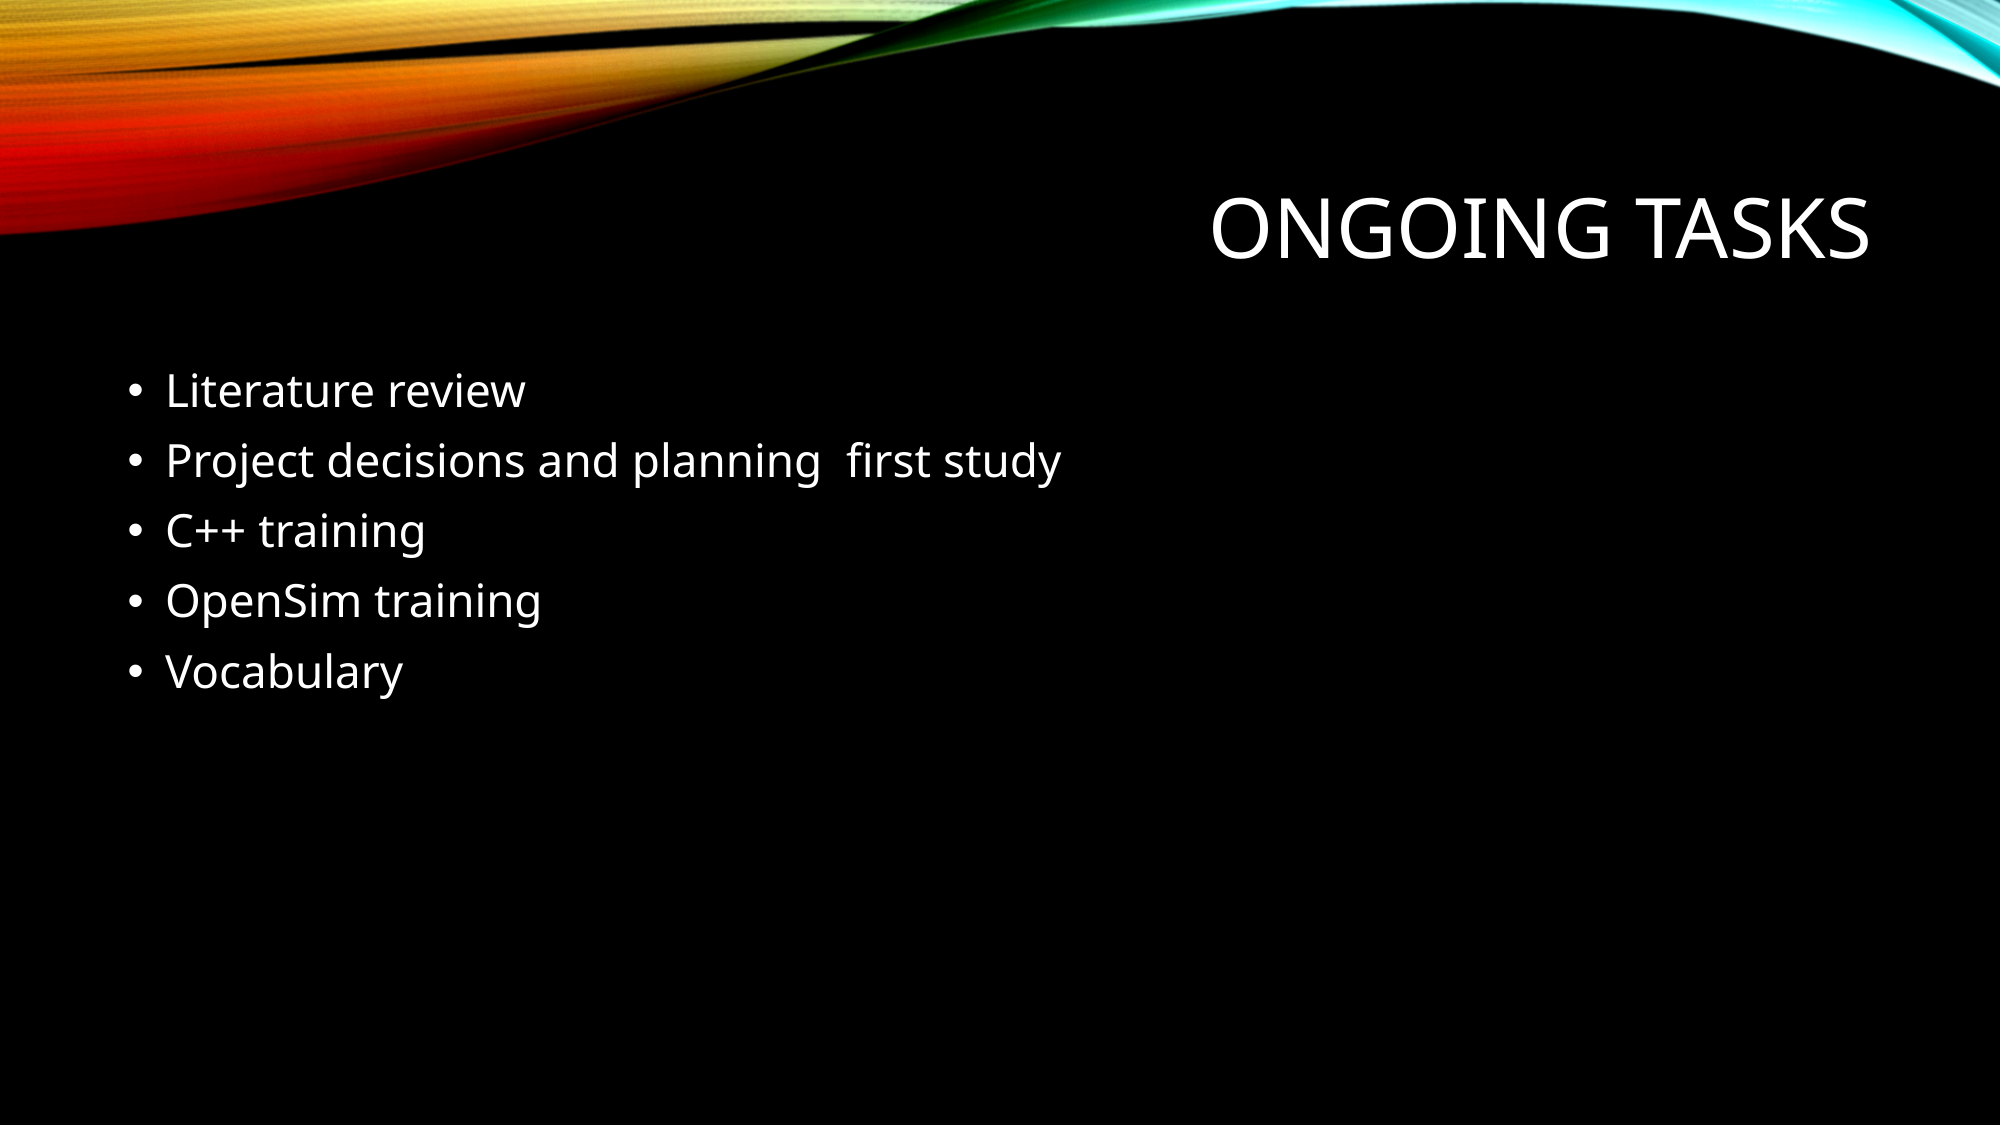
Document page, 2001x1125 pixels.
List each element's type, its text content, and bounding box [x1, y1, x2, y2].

list Literature review Project decisions and planning first study C++ training OpenSim training Vocabulary [112, 360, 1888, 1021]
picture [0, 0, 2000, 237]
title Ongoing tasks [474, 125, 1888, 338]
